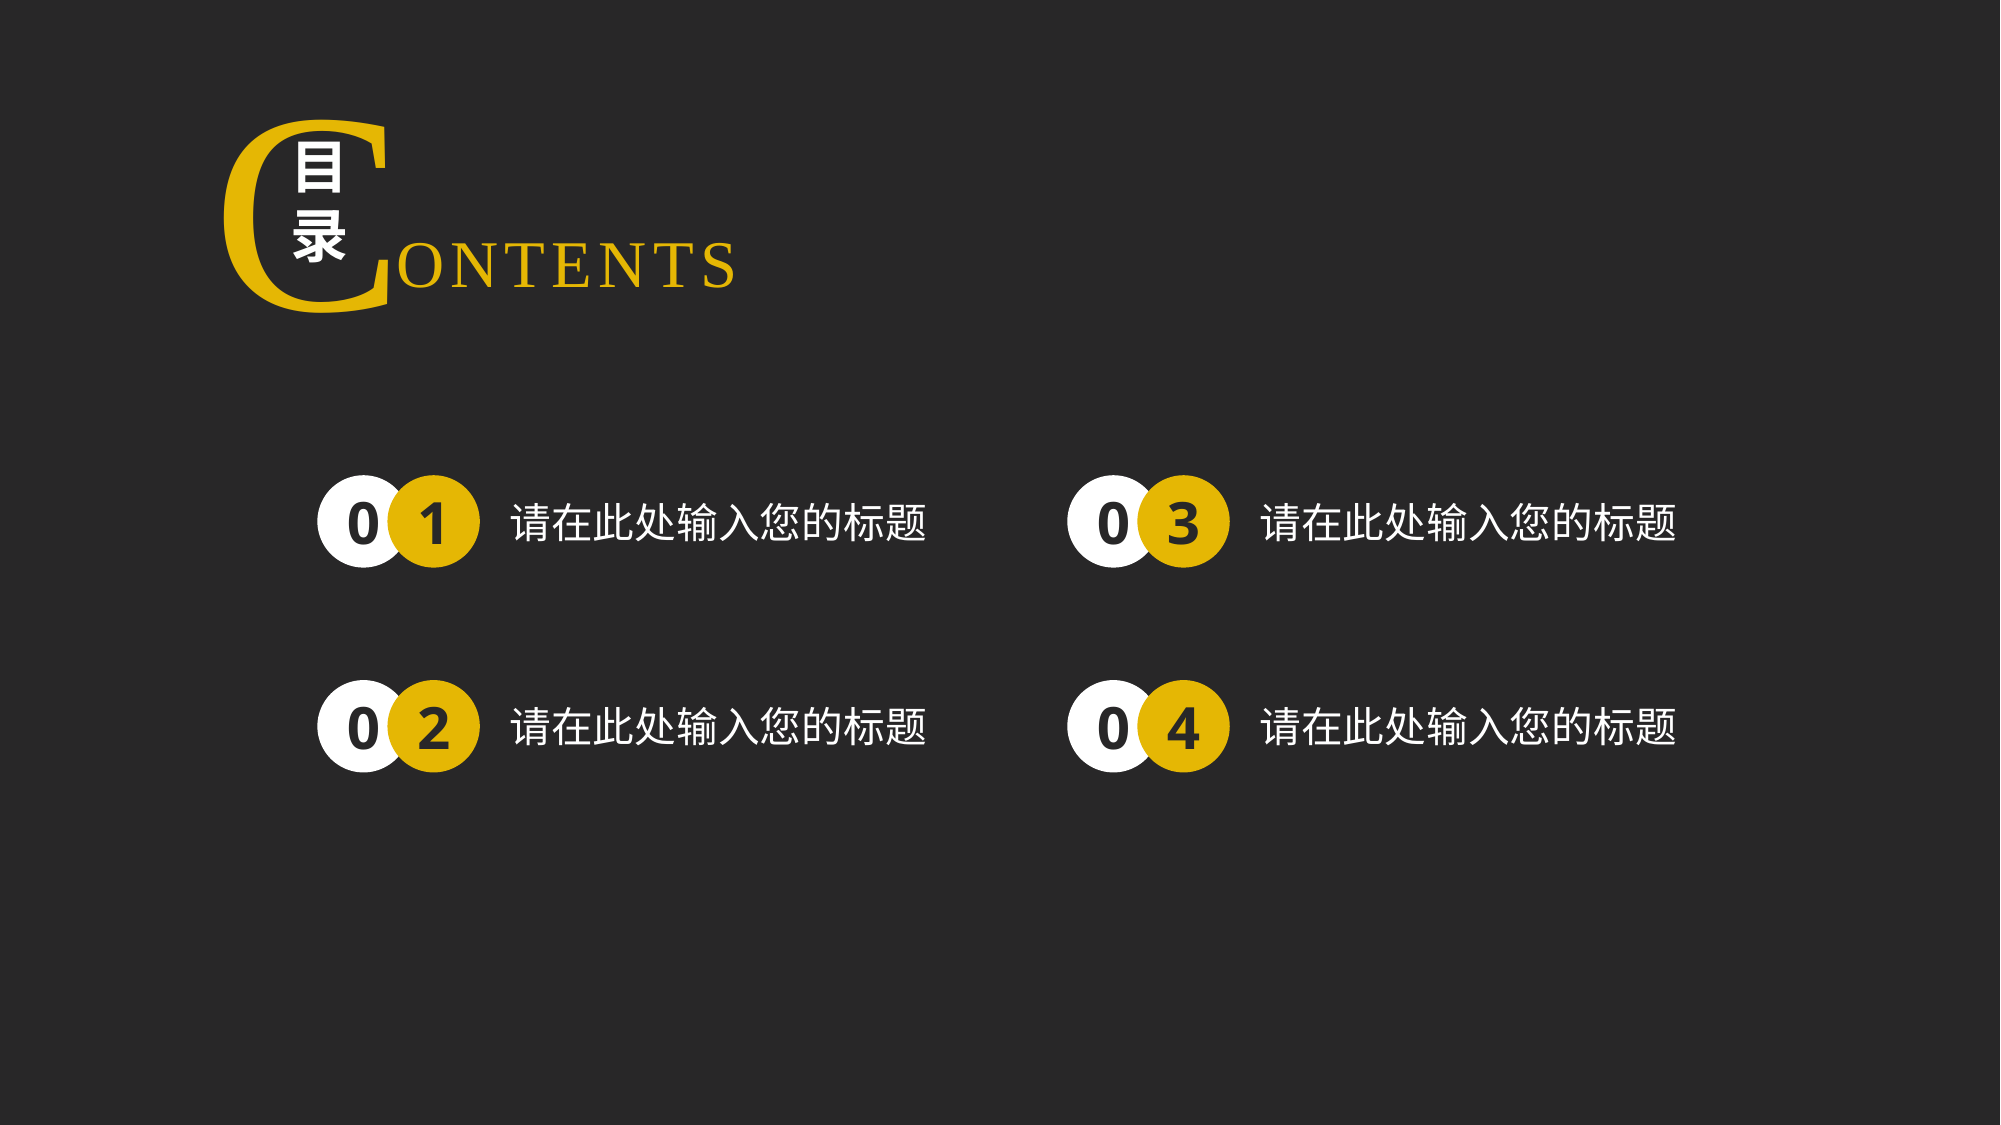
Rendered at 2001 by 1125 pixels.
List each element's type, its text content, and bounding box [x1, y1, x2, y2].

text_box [197, 72, 775, 318]
text_box 请在此处输入您的标题 [1229, 450, 1701, 593]
text_box 1 [386, 474, 479, 569]
text_box 2 [386, 679, 479, 774]
text_box 请在此处输入您的标题 [479, 450, 951, 593]
text_box 0 [316, 474, 398, 569]
text_box 0 [1066, 474, 1148, 569]
text_box 请在此处输入您的标题 [479, 654, 951, 798]
text_box 4 [1136, 679, 1229, 774]
text_box 0 [316, 679, 399, 774]
text_box 请在此处输入您的标题 [1229, 654, 1701, 798]
text_box 0 [1066, 679, 1148, 774]
text_box 3 [1136, 474, 1229, 569]
